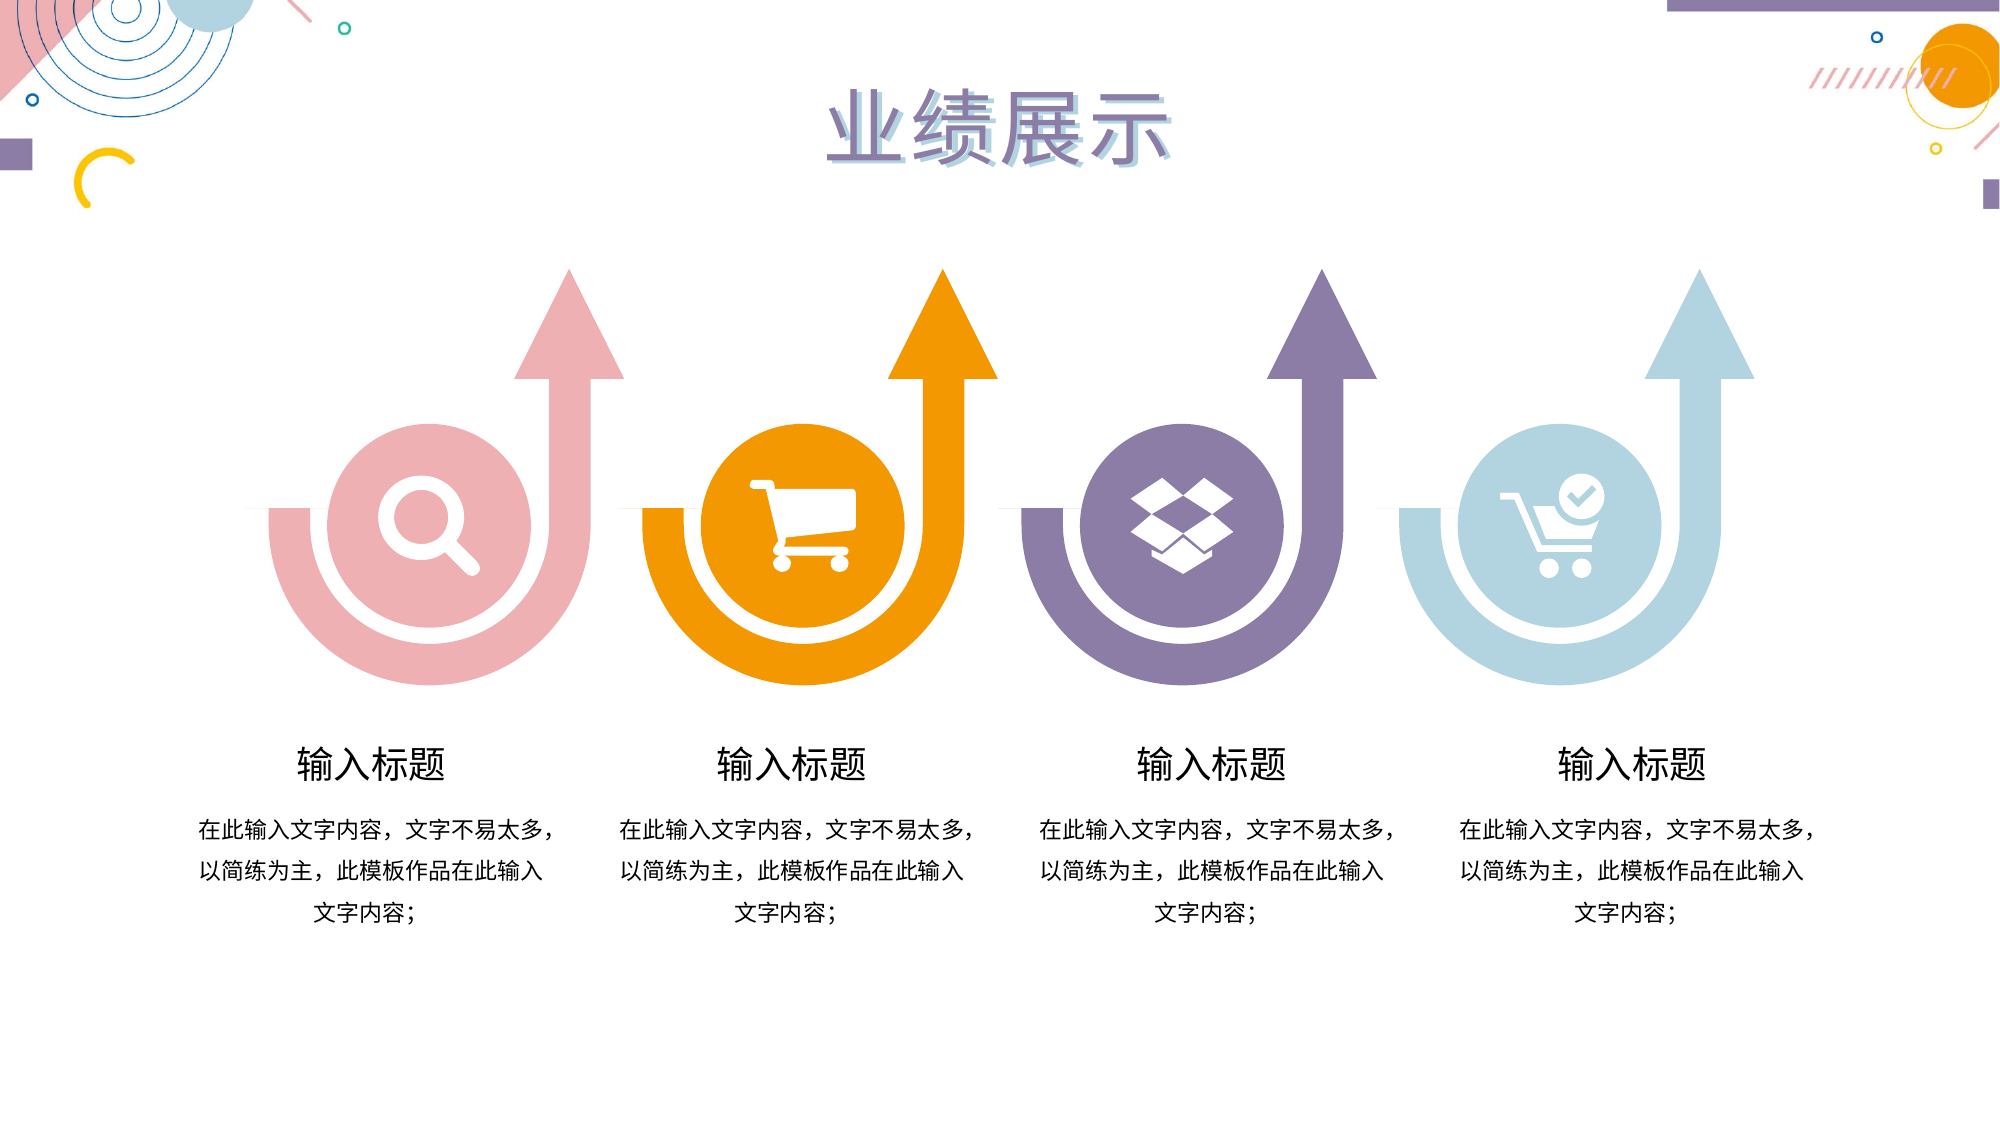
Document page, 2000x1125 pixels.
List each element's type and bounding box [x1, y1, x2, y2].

text_box [752, 67, 1247, 188]
text_box [601, 734, 982, 935]
text_box [1022, 734, 1402, 935]
text_box [245, 268, 1755, 686]
text_box [181, 734, 562, 935]
text_box [1442, 734, 1822, 935]
picture [0, 0, 2000, 1125]
